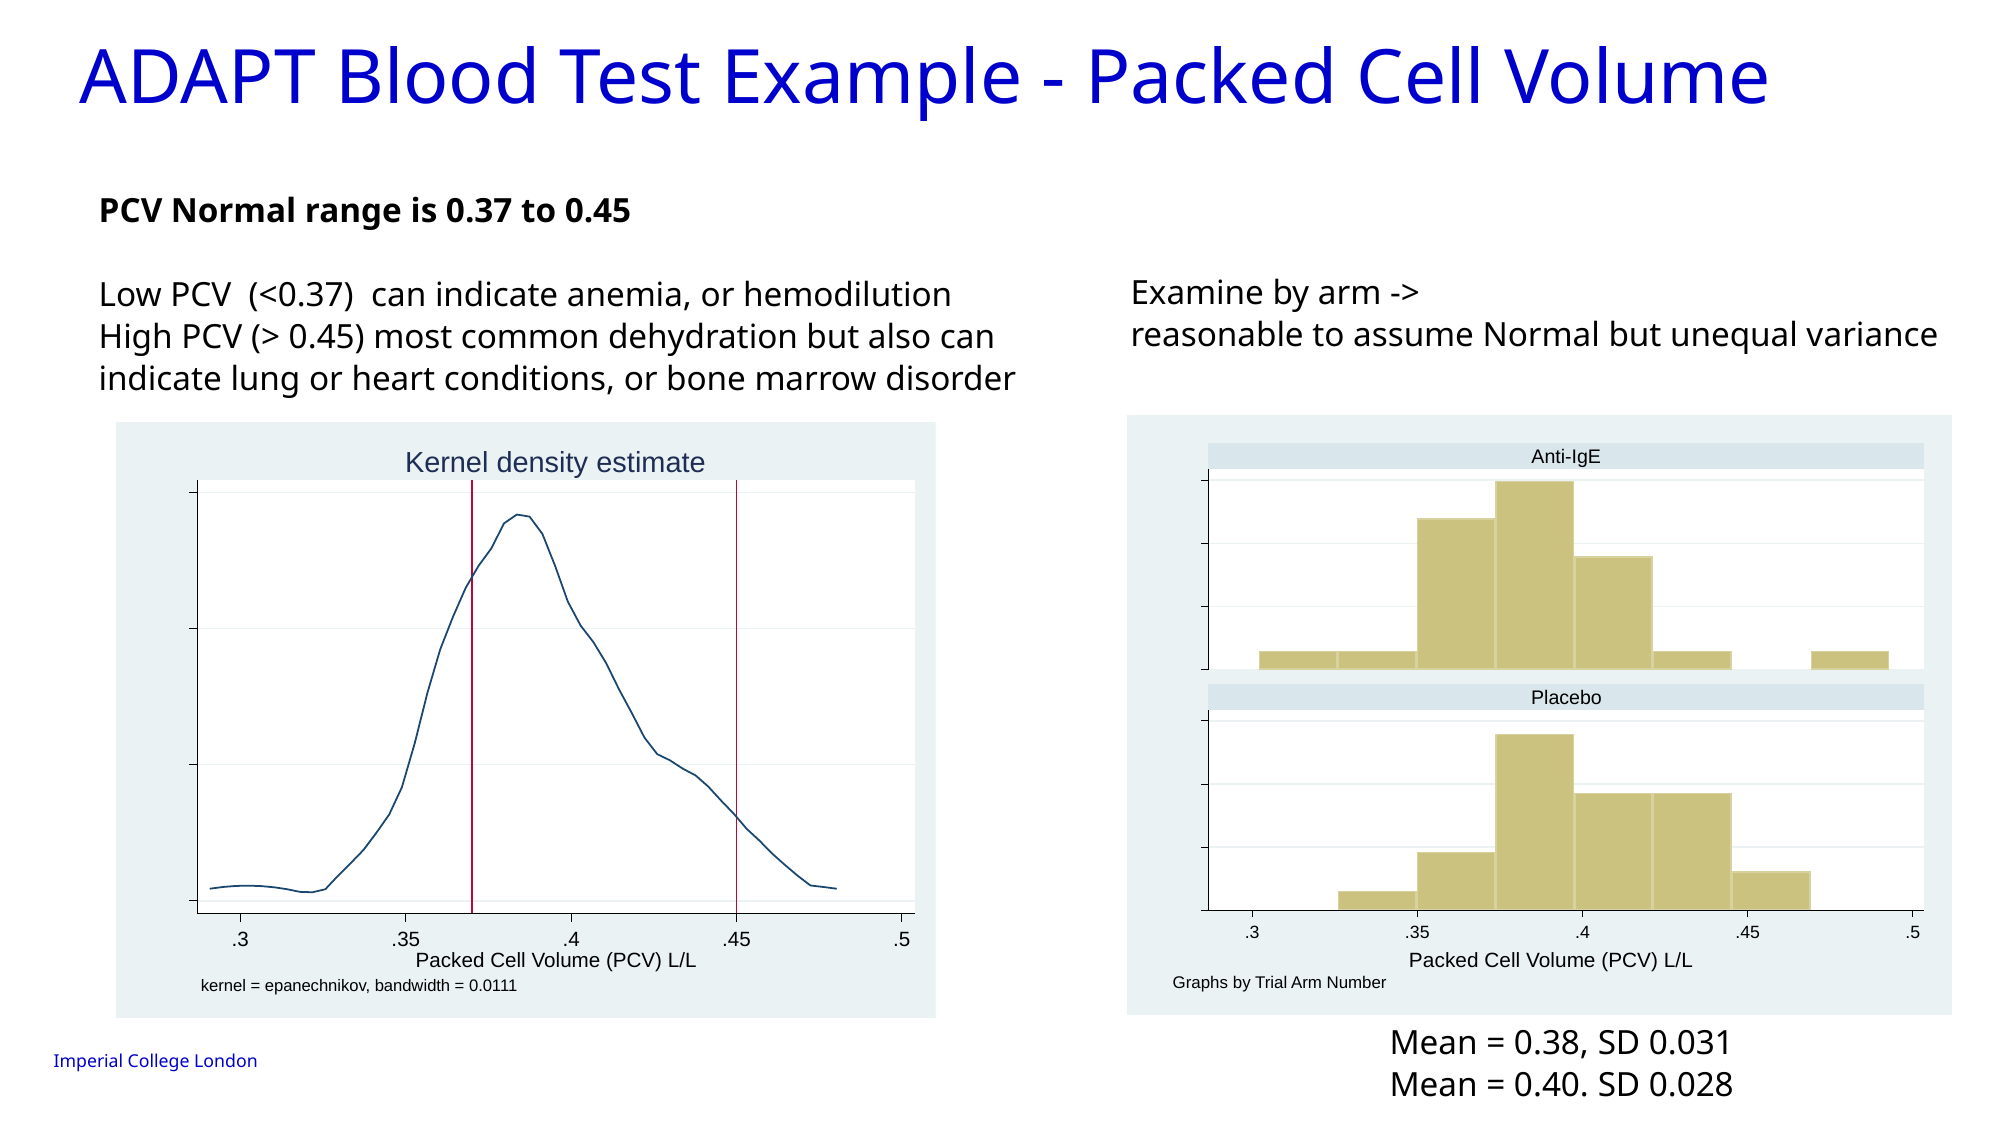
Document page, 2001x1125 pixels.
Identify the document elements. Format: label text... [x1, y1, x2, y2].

text_box Examine by arm -> reasonable to assume Normal but unequal variance [1130, 269, 1921, 415]
title ADAPT Blood Test Example - Packed Cell Volume [79, 38, 1973, 146]
picture [116, 422, 936, 1020]
text_box Mean = 0.38, SD 0.031 Mean = 0.40. SD 0.028 [1389, 1018, 1540, 1125]
picture [1127, 415, 1952, 1016]
text_box PCV Normal range is 0.37 to 0.45 Low PCV (<0.37) can indicate anemia, or hemodilution High PCV (> 0.45) most common dehydration but also can indicate lung or heart conditions, or bone marrow disorder [98, 187, 1057, 416]
